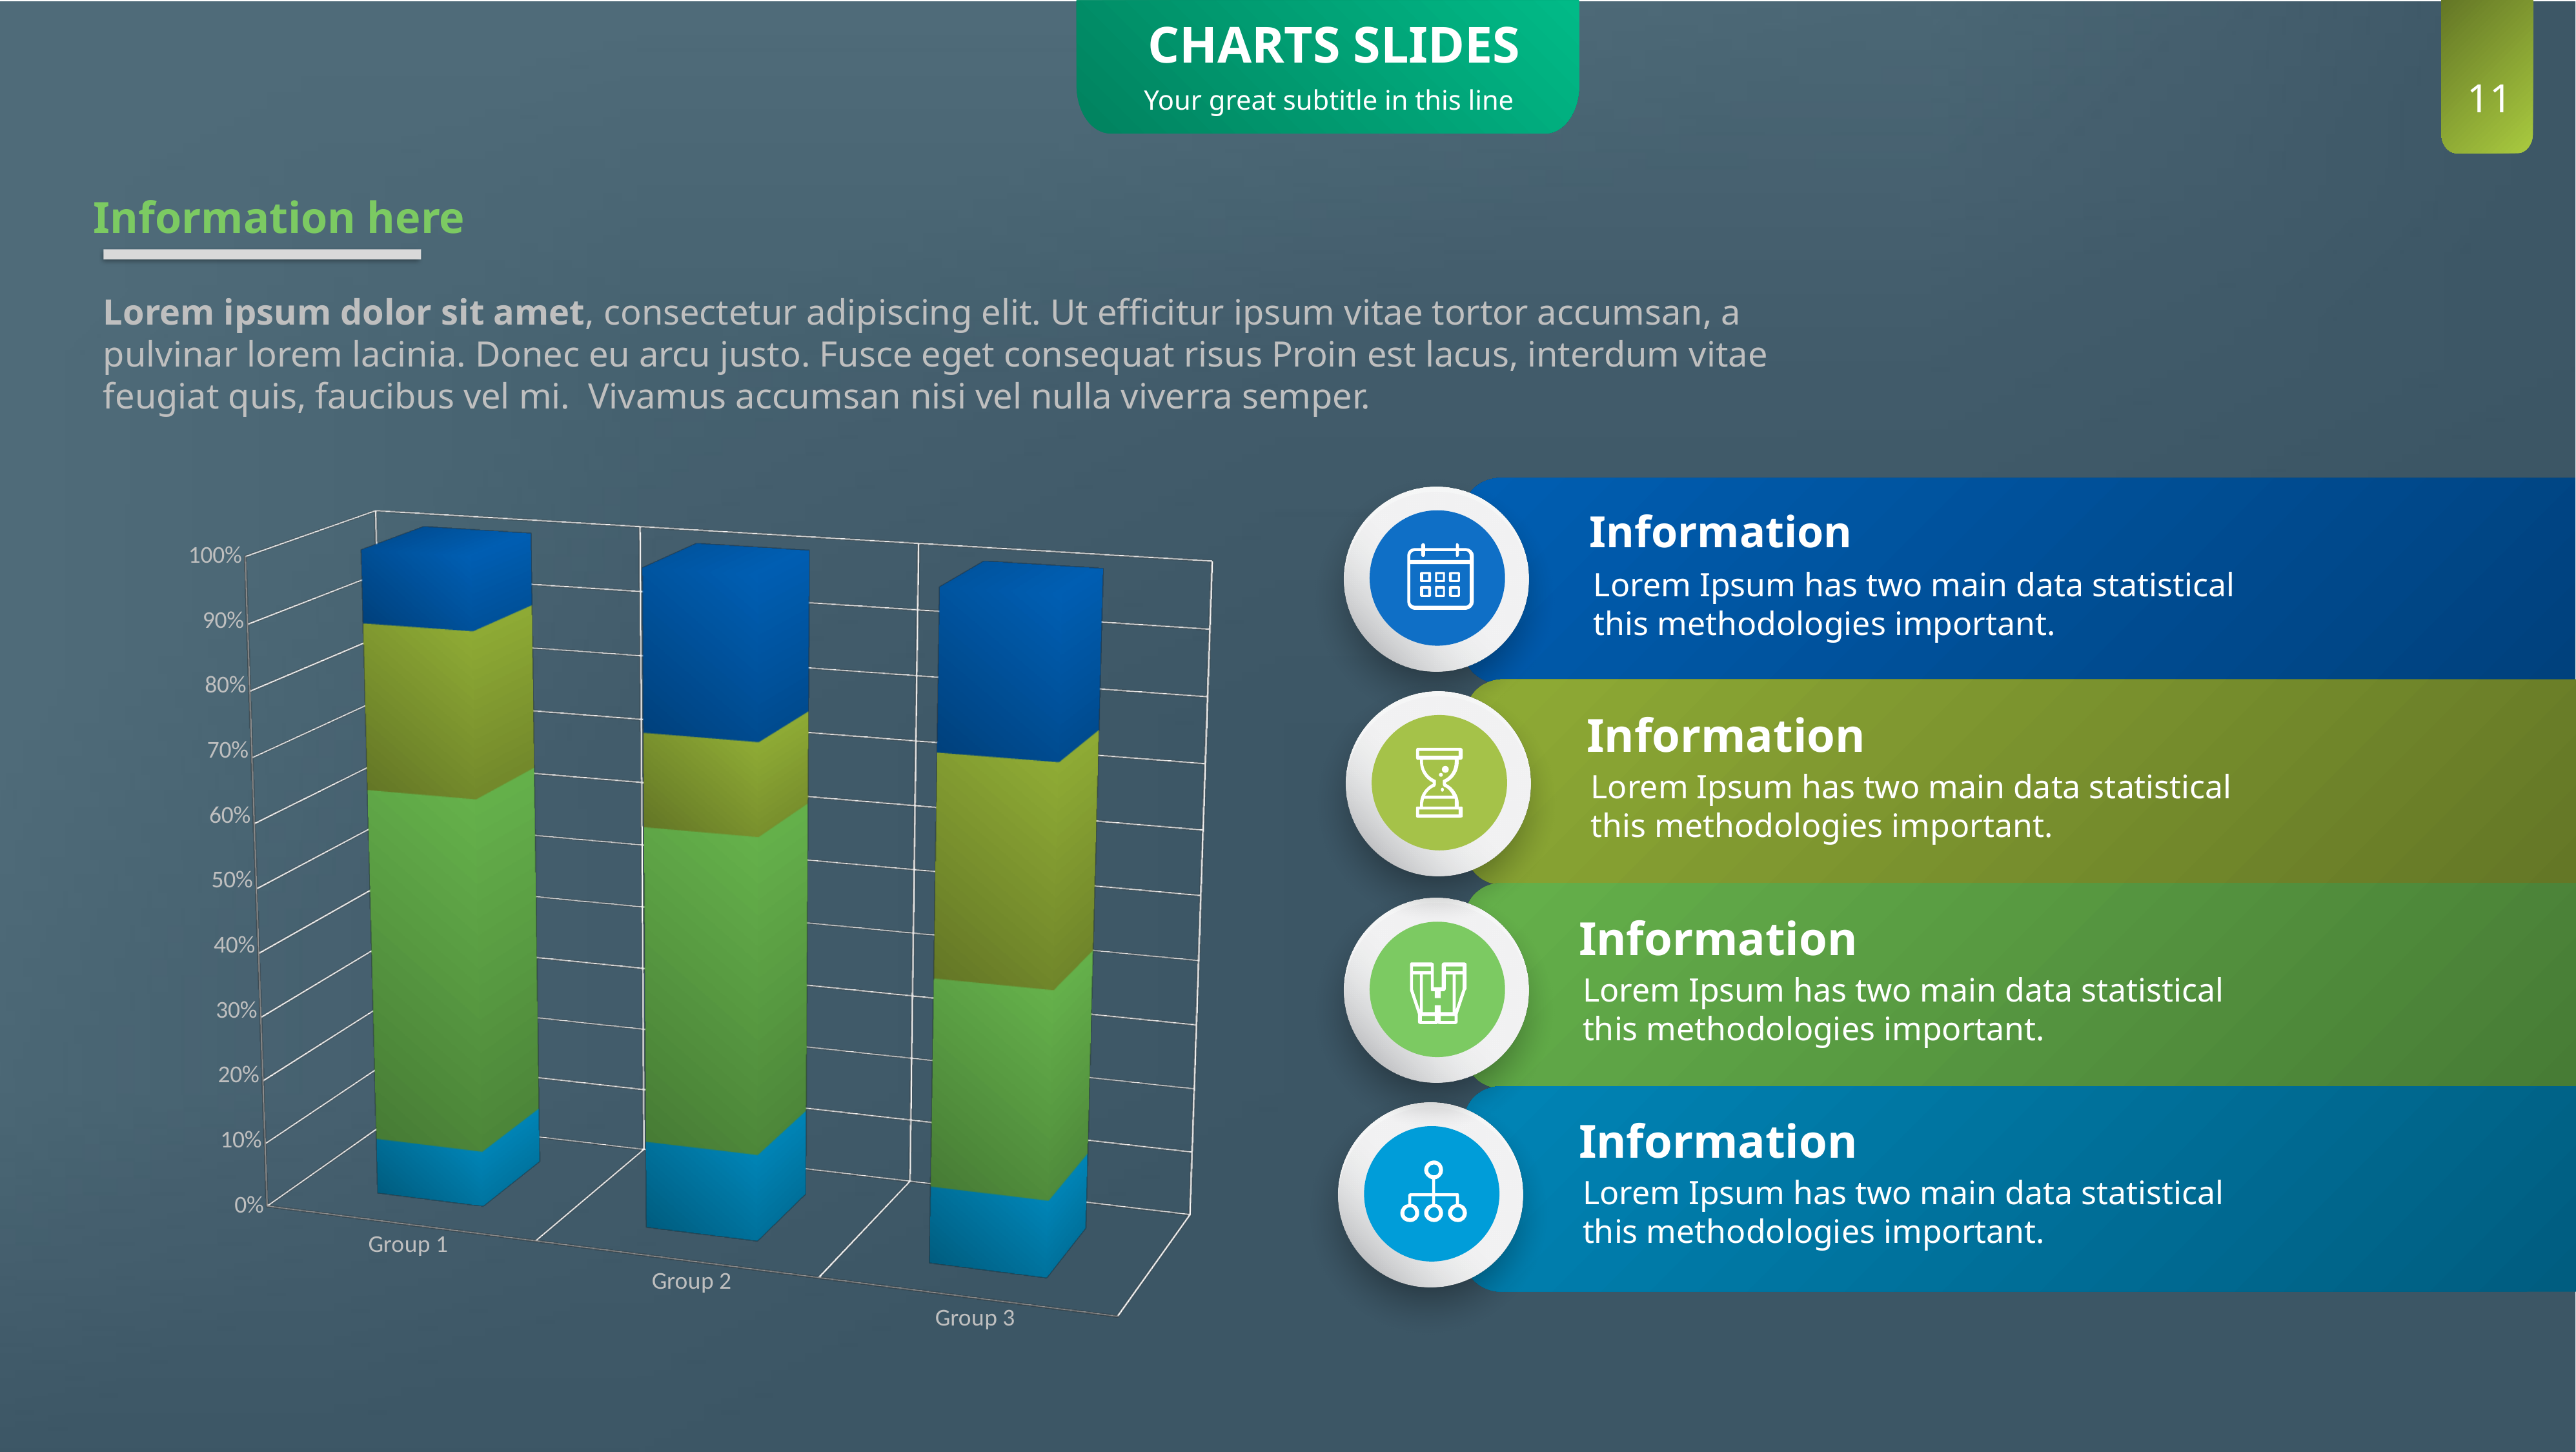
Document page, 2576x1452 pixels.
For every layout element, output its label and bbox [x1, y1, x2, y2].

text_box [1559, 900, 2263, 1075]
text_box [1559, 679, 2576, 883]
text_box [1559, 1102, 2263, 1277]
text_box [1313, 680, 1559, 925]
text_box [77, 185, 1870, 418]
chart [150, 492, 1268, 1404]
text_box [1312, 929, 1557, 1133]
text_box [1554, 1086, 2576, 1292]
text_box [1559, 478, 2575, 679]
picture [0, 1, 2576, 1452]
text_box [876, 0, 1792, 134]
text_box [1306, 1091, 1551, 1336]
text_box [1312, 476, 1557, 681]
text_box [1567, 696, 2271, 872]
text_box [1559, 883, 2576, 1086]
text_box [1570, 494, 2273, 670]
